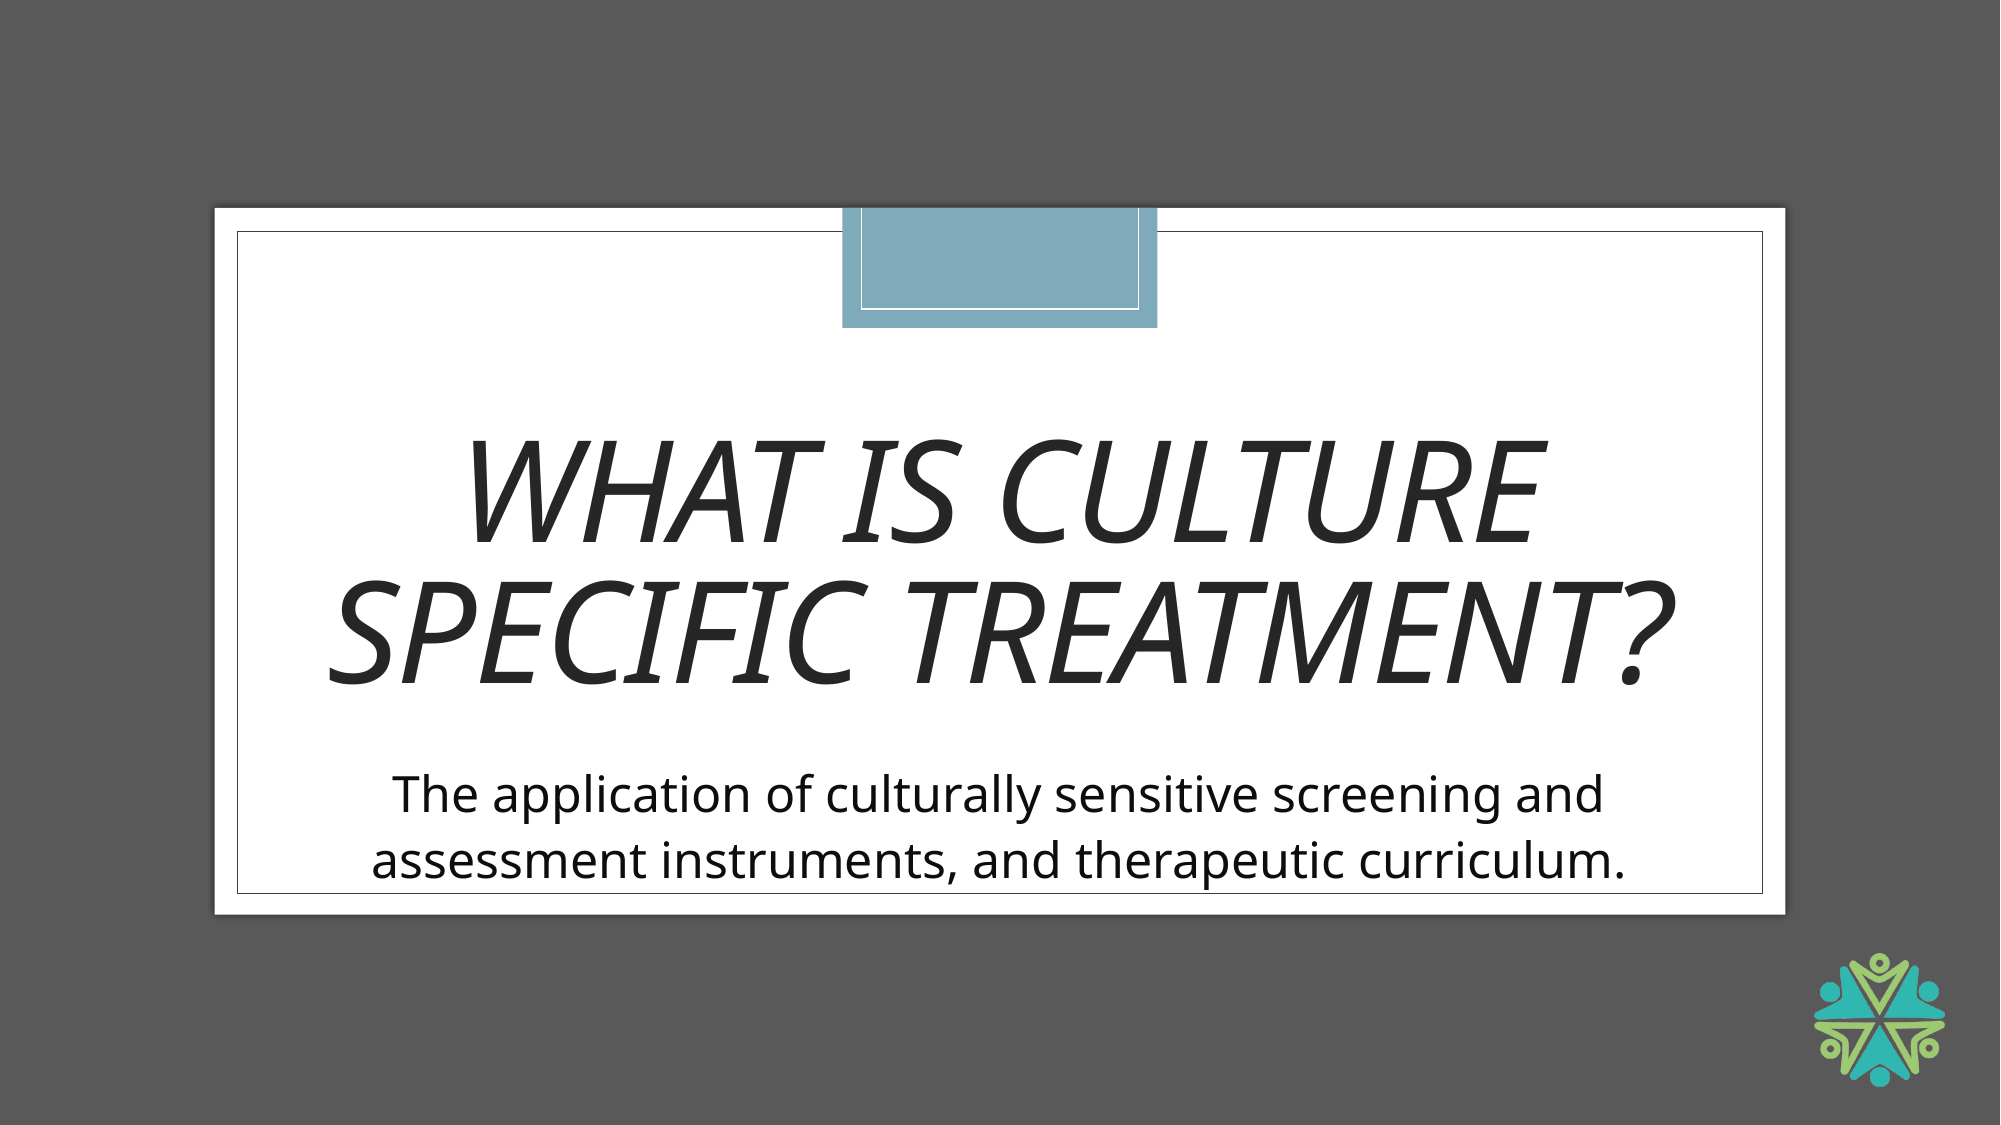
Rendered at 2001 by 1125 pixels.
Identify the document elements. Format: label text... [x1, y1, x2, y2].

title What is culture specific treatment? [267, 373, 1733, 749]
list The application of culturally sensitive screening and assessment instruments, and therapeutic curriculum. [266, 749, 1733, 825]
picture [1814, 953, 1945, 1087]
